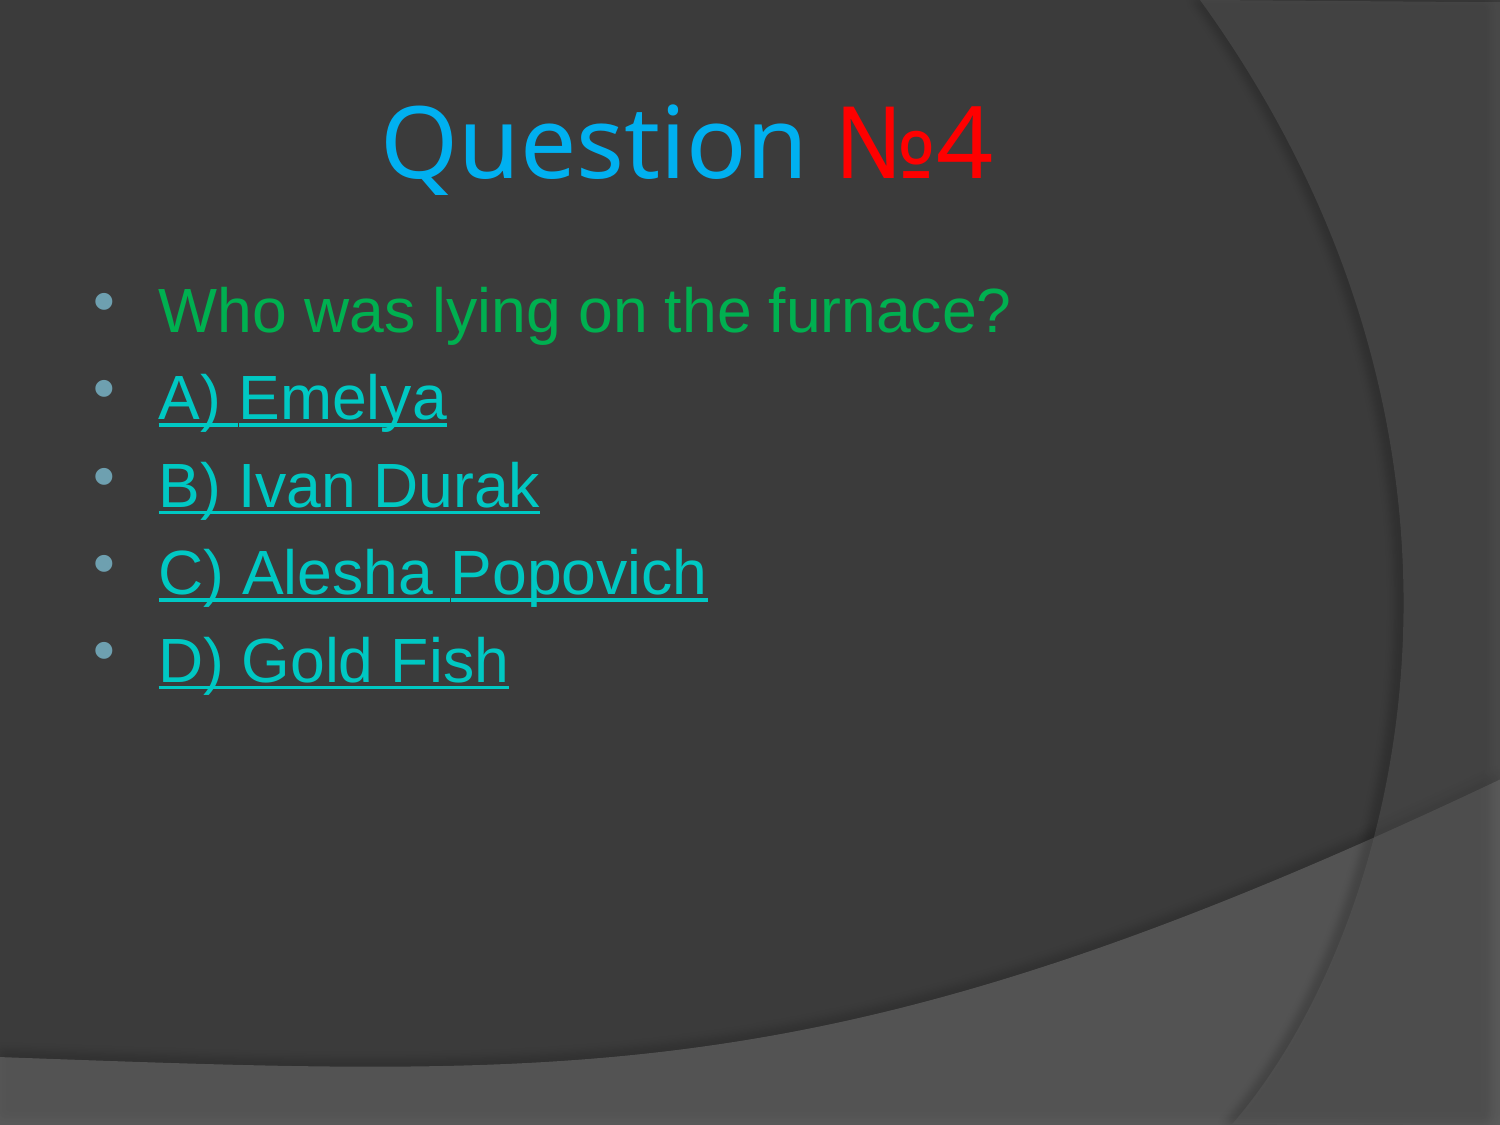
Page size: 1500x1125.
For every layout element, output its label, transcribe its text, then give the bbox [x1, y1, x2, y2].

title Question №4 [75, 45, 1300, 233]
list Who was lying on the furnace? A) Emelya B) Ivan Durak C) Alesha Popovich D) Gold Fish [75, 262, 1300, 1005]
